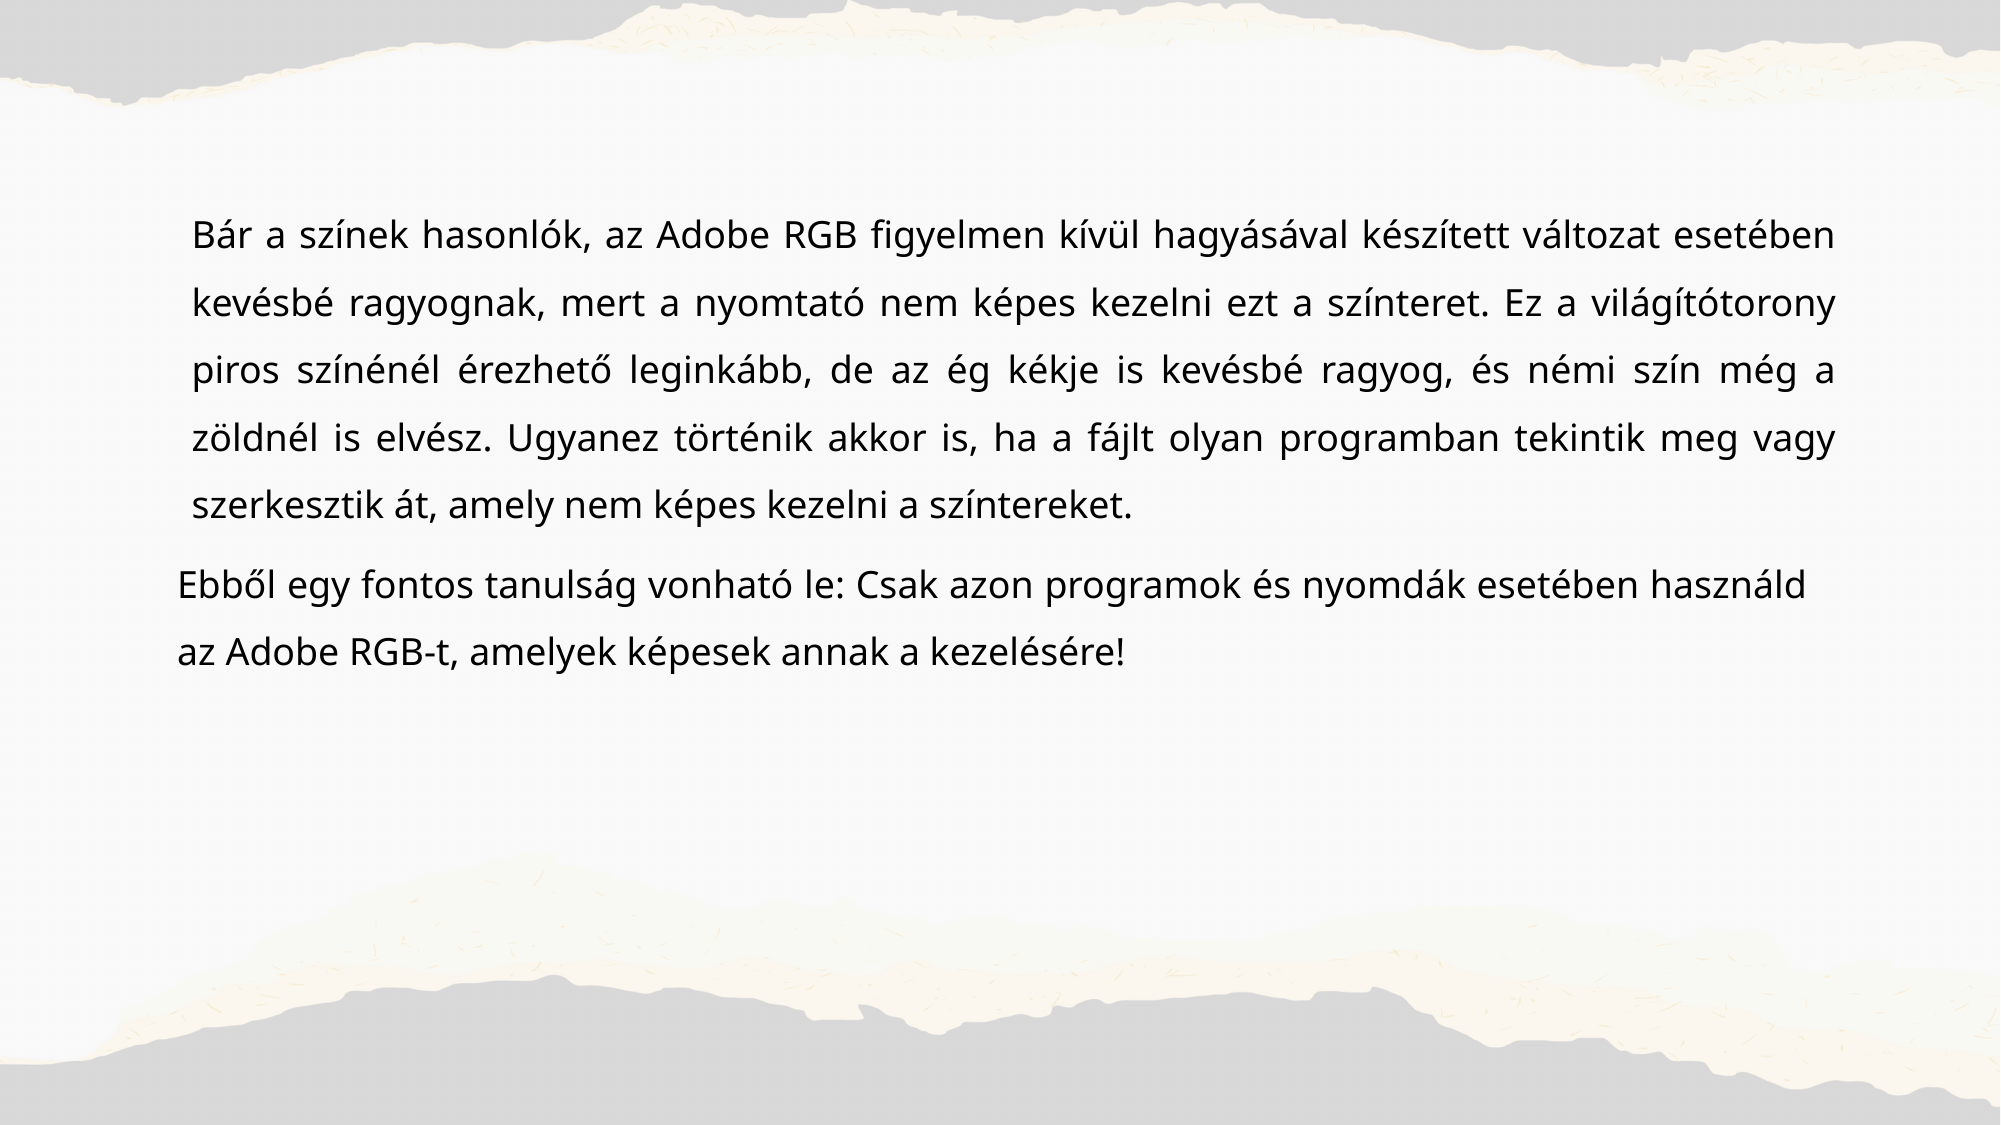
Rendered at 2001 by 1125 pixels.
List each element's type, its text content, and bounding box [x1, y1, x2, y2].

text_box Ebből egy fontos tanulság vonható le: Csak azon programok és nyomdák esetében használd az Adobe RGB-t, amelyek képesek annak a kezelésére! [162, 530, 1824, 681]
picture [0, 0, 2001, 1125]
text_box Bár a színek hasonlók, az Adobe RGB figyelmen kívül hagyásával készített változat esetében kevésbé ragyognak, mert a nyomtató nem képes kezelni ezt a színteret. Ez a világítótorony piros színénél érezhető leginkább, de az ég kékje is kevésbé ragyog, és némi szín még a zöldnél is elvész. Ugyanez történik akkor is, ha a fájlt olyan programban tekintik meg vagy szerkesztik át, amely nem képes kezelni a színtereket. [176, 181, 1853, 534]
